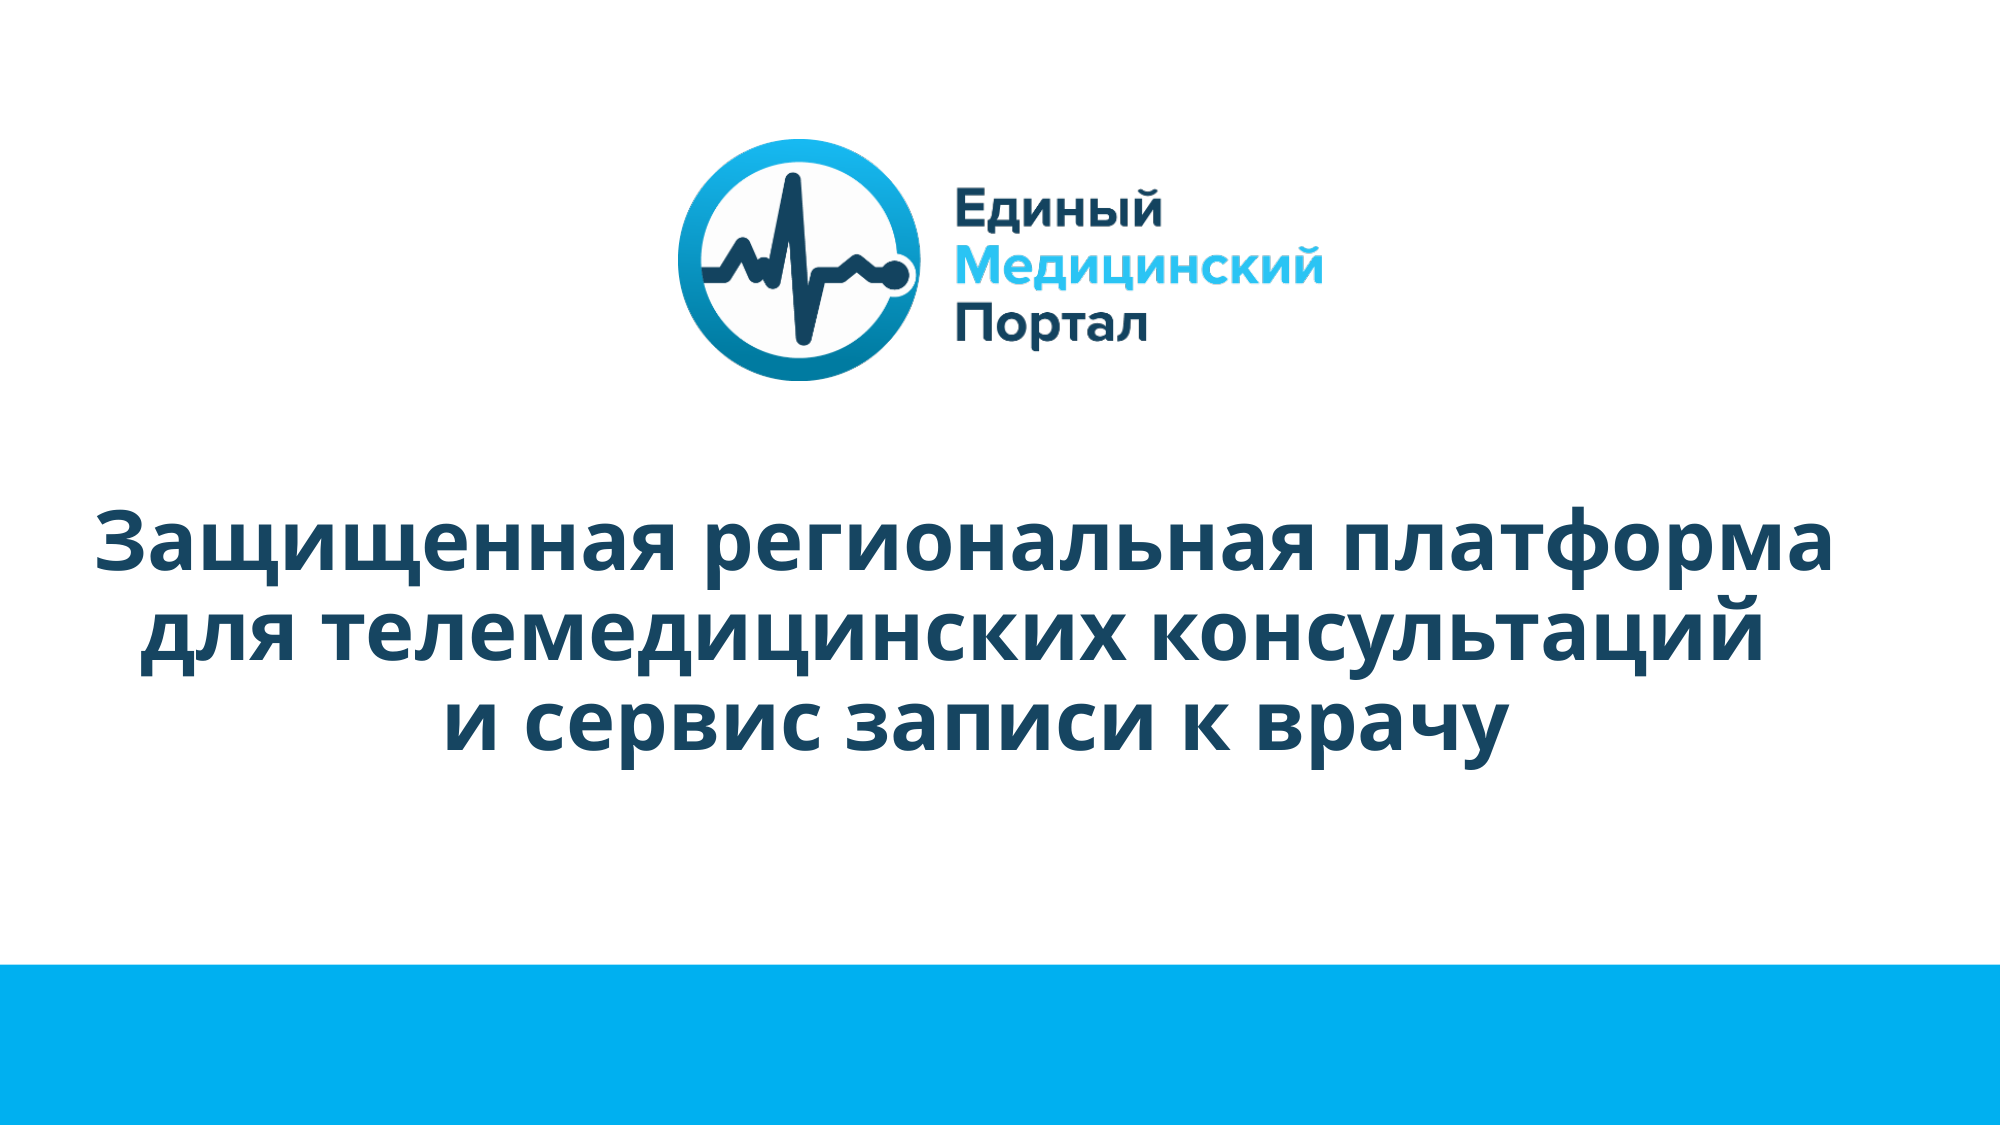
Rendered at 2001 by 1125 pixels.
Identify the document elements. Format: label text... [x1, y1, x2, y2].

picture [678, 139, 1322, 381]
picture [678, 278, 781, 381]
text_box [0, 964, 2000, 1125]
text_box Защищенная региональная платформа для телемедицинских консультаций и сервис записи к врачу [43, 491, 1910, 811]
